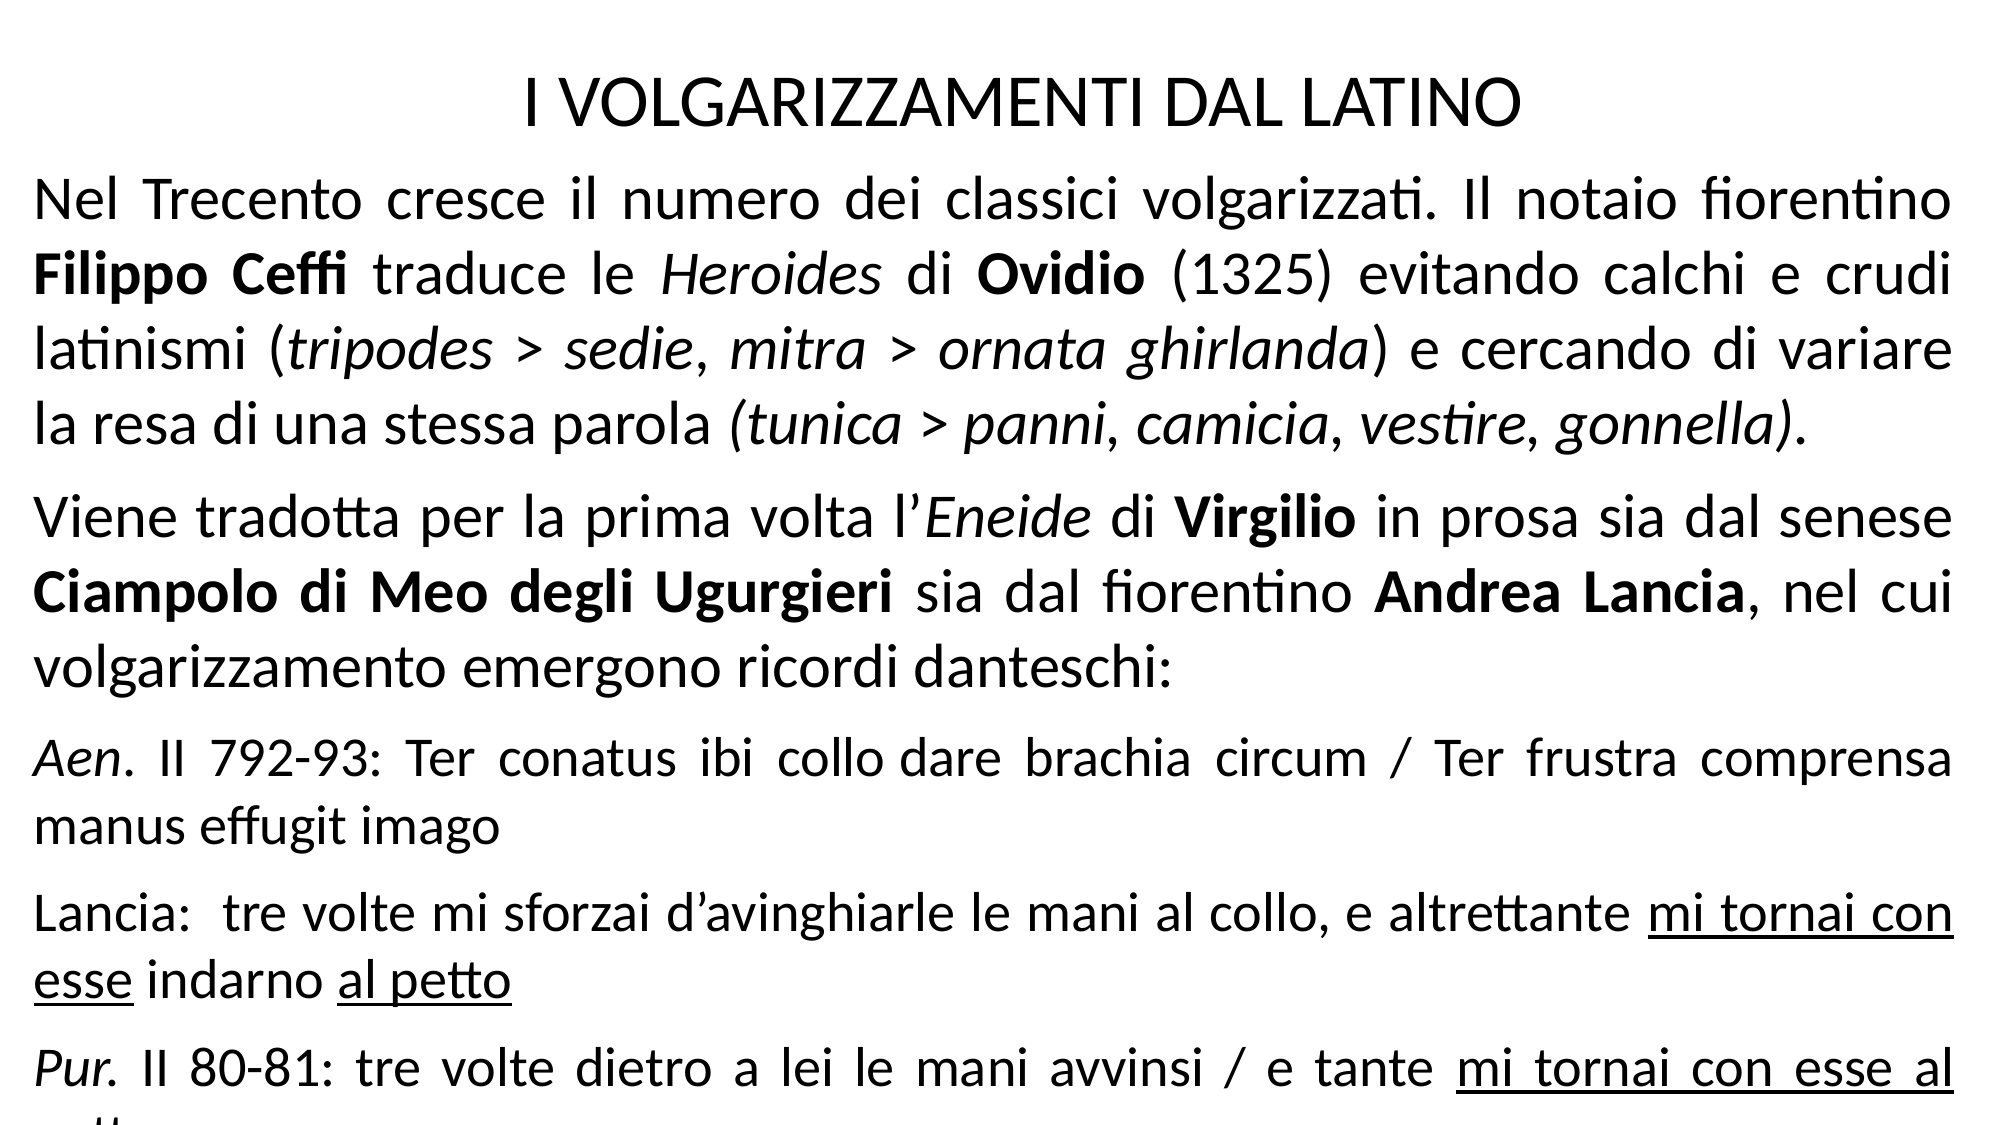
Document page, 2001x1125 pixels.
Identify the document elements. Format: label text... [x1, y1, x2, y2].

text_box Viene tradotta per la prima volta l’Eneide di Virgilio in prosa sia dal senese Ciampolo di Meo degli Ugurgieri sia dal fiorentino Andrea Lancia, nel cui volgarizzamento emergono ricordi danteschi: Aen. II 792-93: Ter conatus ibi collo dare brachia circum / Ter frustra comprensa manus effugit imago Lancia: tre volte mi sforzai d’avinghiarle le mani al collo, e altrettante mi tornai con esse indarno al petto Pur. II 80-81: tre volte dietro a lei le mani avvinsi / e tante mi tornai con esse al petto [19, 468, 1970, 1125]
text_box I VOLGARIZZAMENTI DAL LATINO [76, 43, 1970, 149]
text_box Nel Trecento cresce il numero dei classici volgarizzati. Il notaio fiorentino Filippo Ceffi traduce le Heroides di Ovidio (1325) evitando calchi e crudi latinismi (tripodes > sedie, mitra > ornata ghirlanda) e cercando di variare la resa di una stessa parola (tunica > panni, camicia, vestire, gonnella). [19, 149, 1970, 465]
